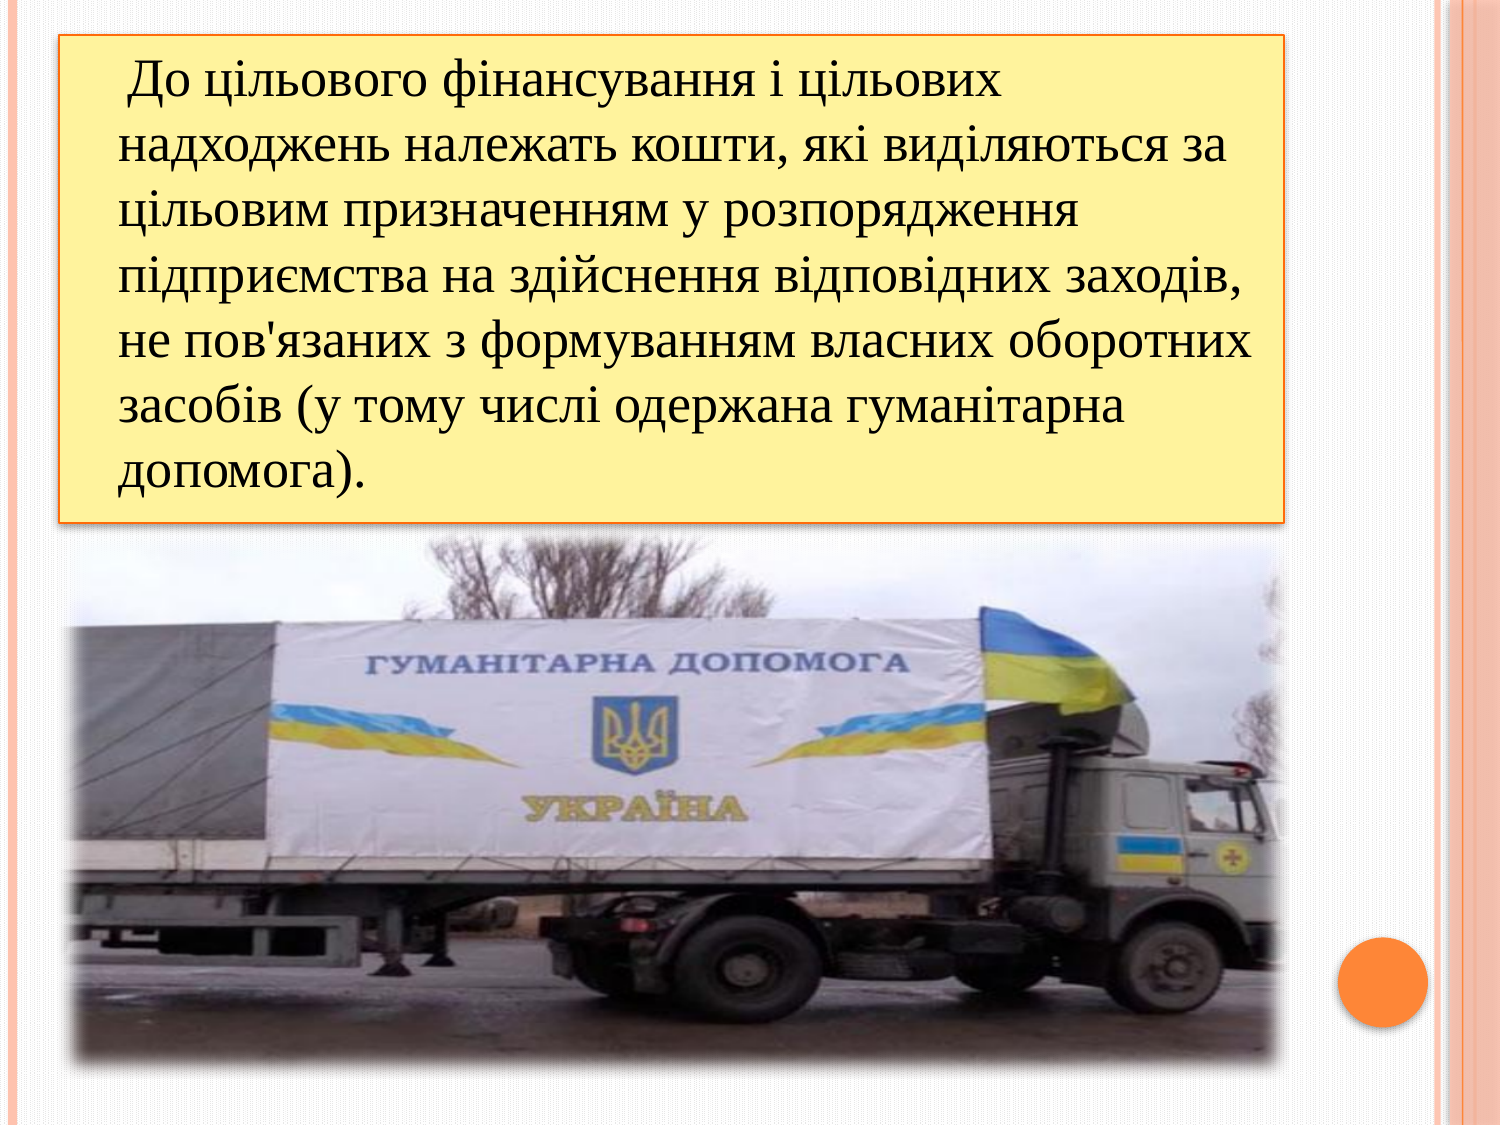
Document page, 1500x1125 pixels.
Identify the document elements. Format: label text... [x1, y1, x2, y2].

picture [57, 526, 1290, 1079]
list До цільового фінансування і цільових надходжень належать кошти, які виділяються за цільовим призначенням у розпорядження підприємства на здійснення відповідних заходів, не пов'язаних з формуванням власних оборотних засобів (у тому числі одержана гуманітарна допомога). [58, 34, 1285, 524]
